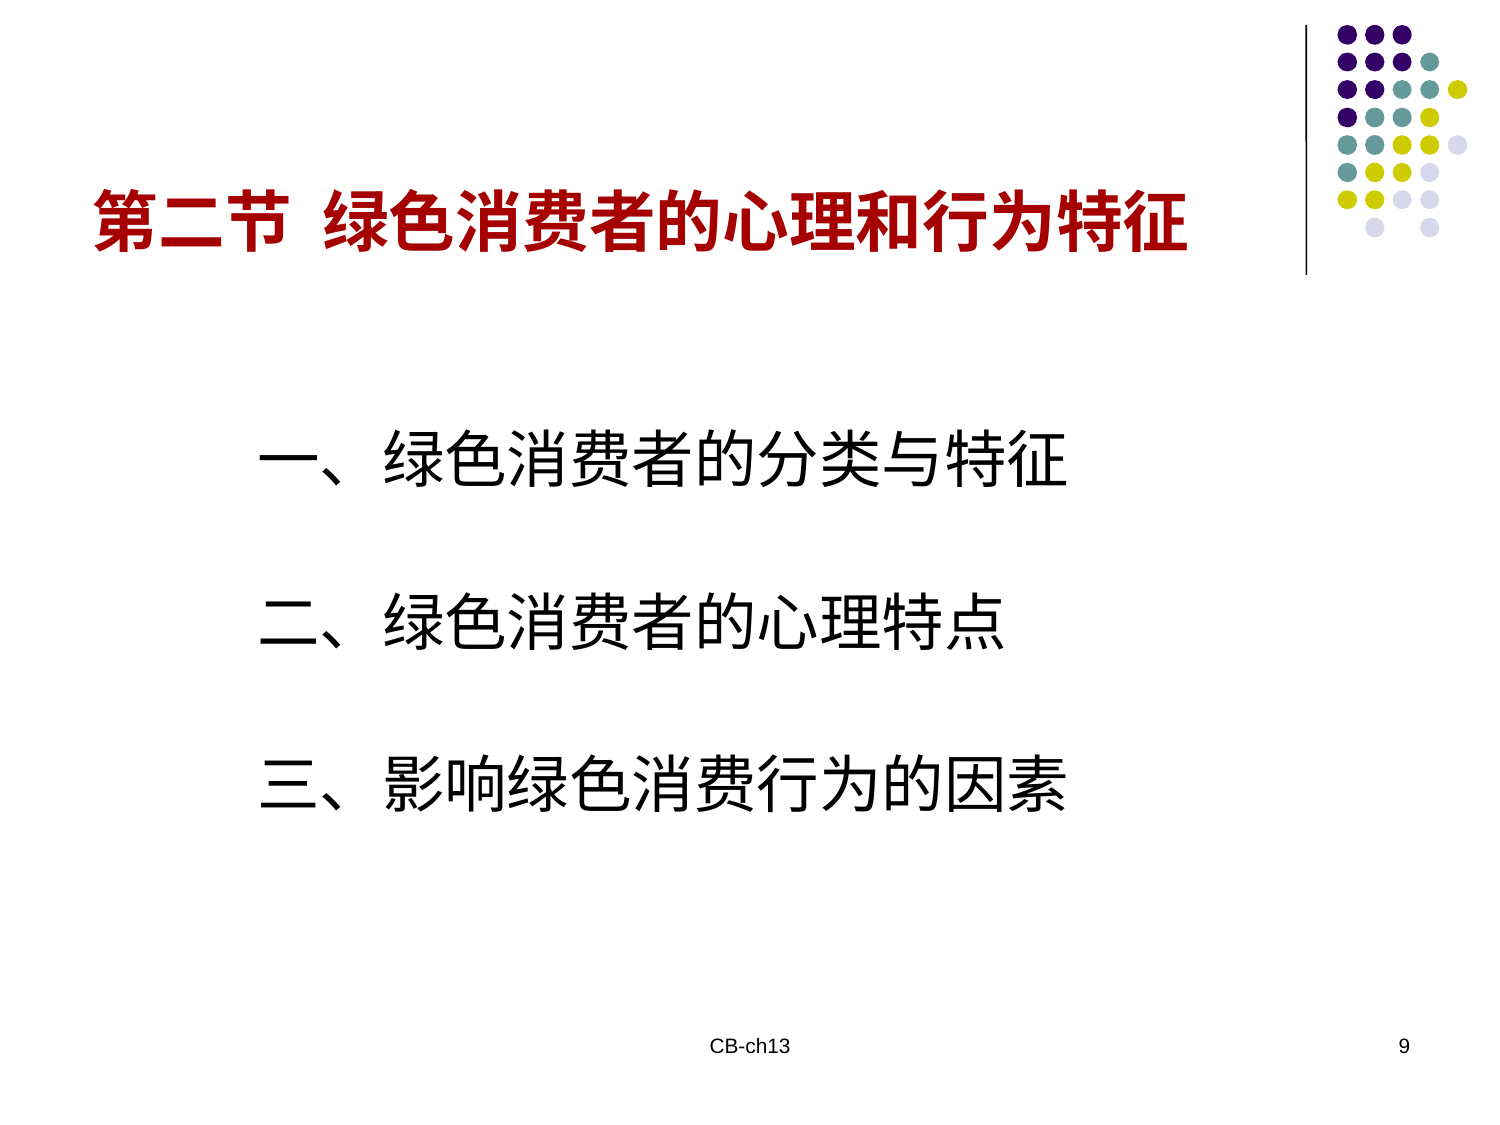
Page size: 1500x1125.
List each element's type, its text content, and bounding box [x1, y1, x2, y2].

slide_number 9 [1074, 1024, 1426, 1101]
footer CB-ch13 [512, 1024, 988, 1101]
list 一、绿色消费者的分类与特征 二、绿色消费者的心理特点 三、影响绿色消费行为的因素 [241, 337, 1426, 1006]
title 第二节 绿色消费者的心理和行为特征 [76, 113, 1315, 327]
